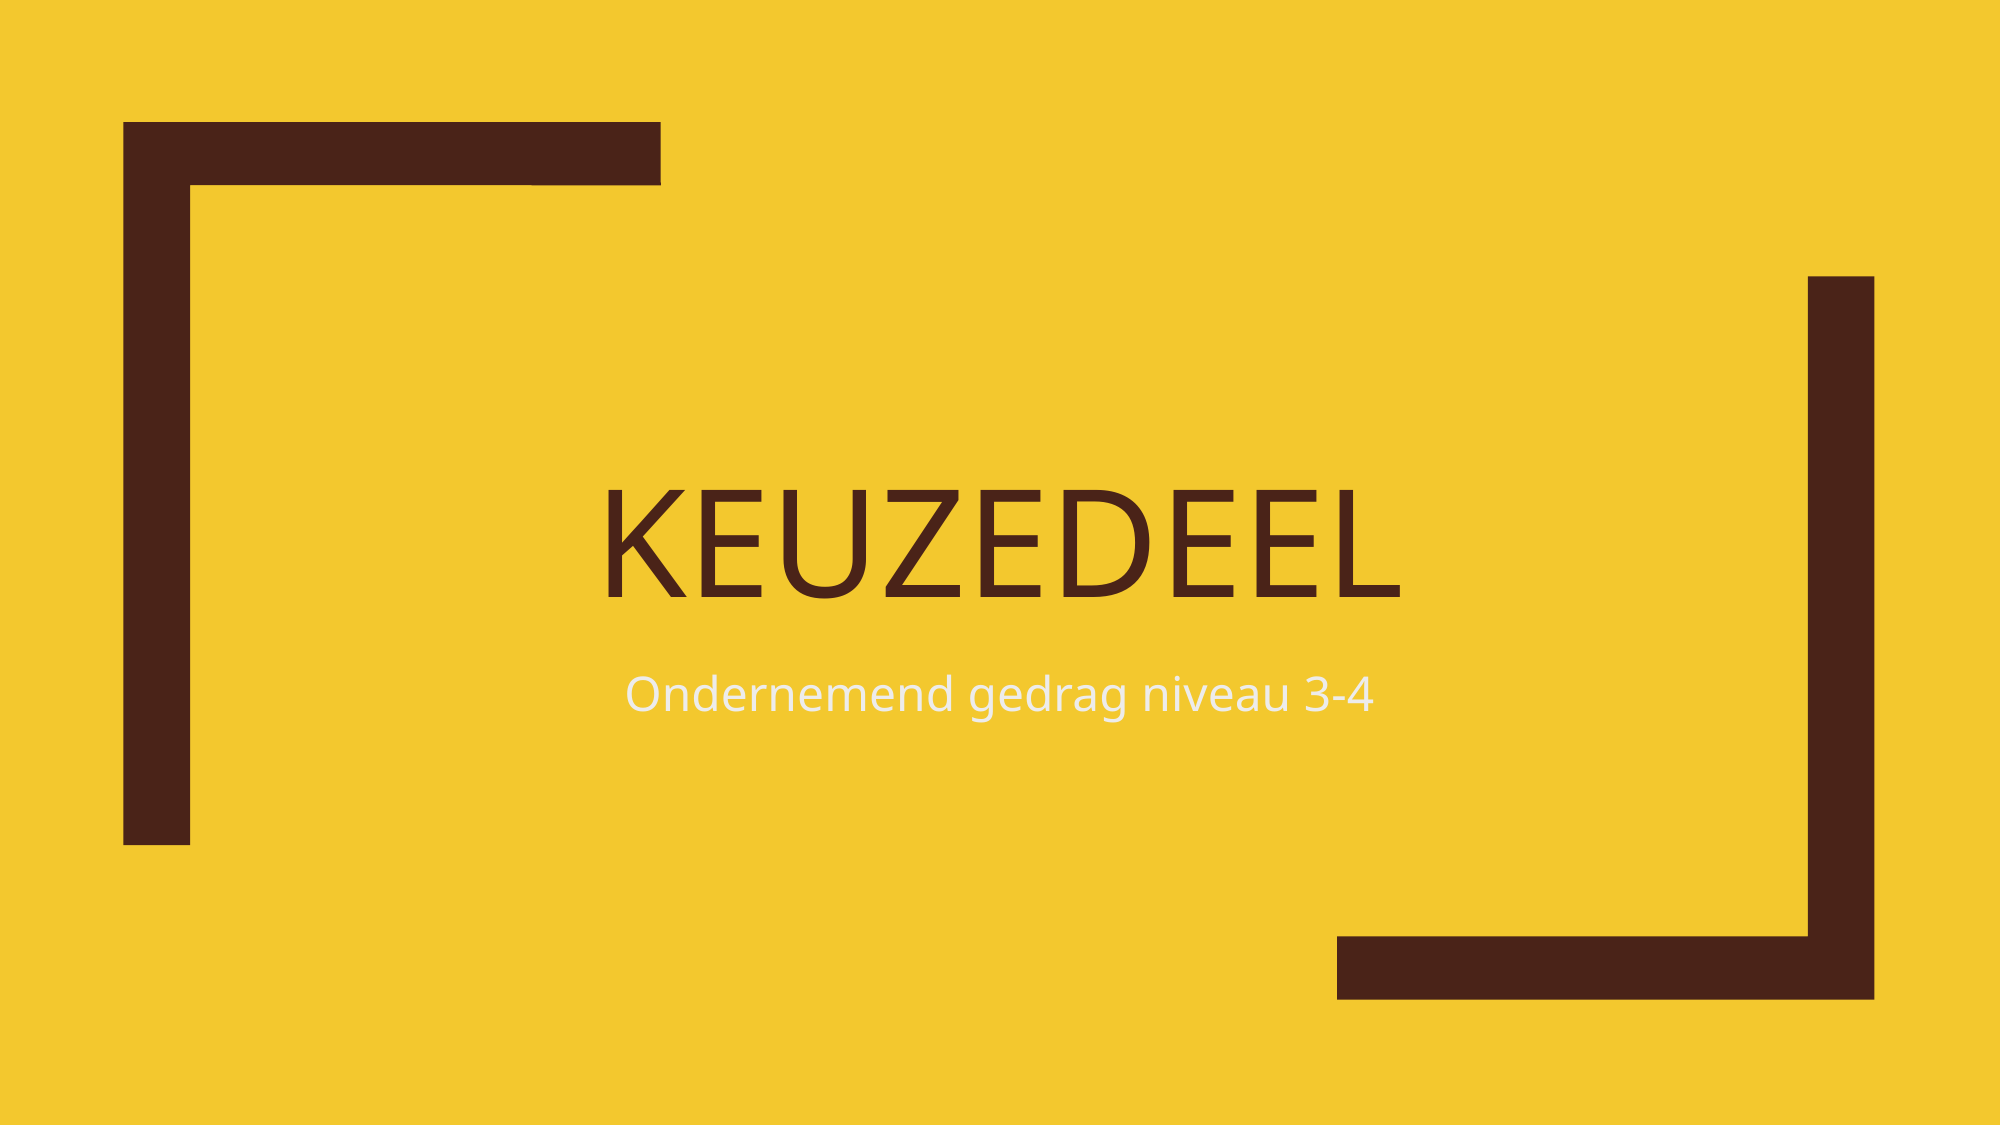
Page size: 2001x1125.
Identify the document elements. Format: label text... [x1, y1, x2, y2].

title keuzedeel [314, 293, 1686, 638]
subtitle Ondernemend gedrag niveau 3-4 [439, 649, 1561, 828]
